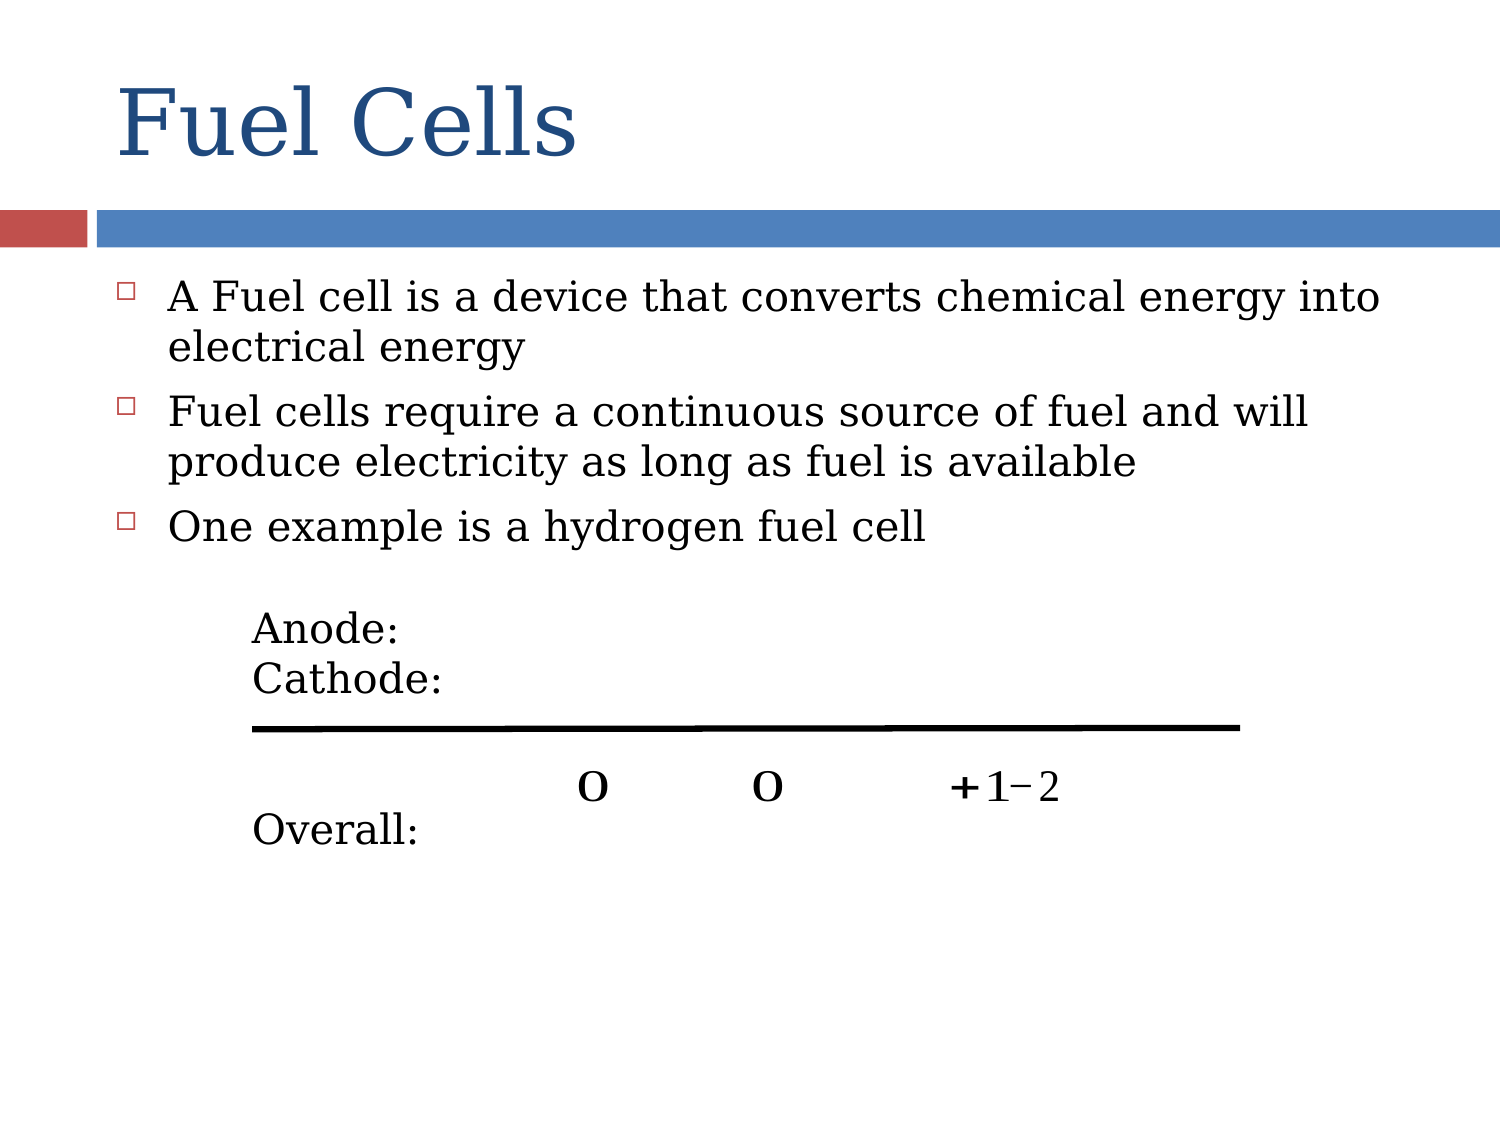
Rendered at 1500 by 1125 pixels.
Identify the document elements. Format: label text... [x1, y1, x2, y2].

list A Fuel cell is a device that converts chemical energy into electrical energy Fuel cells require a continuous source of fuel and will produce electricity as long as fuel is available One example is a hydrogen fuel cell [100, 262, 1438, 1000]
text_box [237, 594, 1500, 863]
title Fuel Cells [100, 37, 1438, 200]
